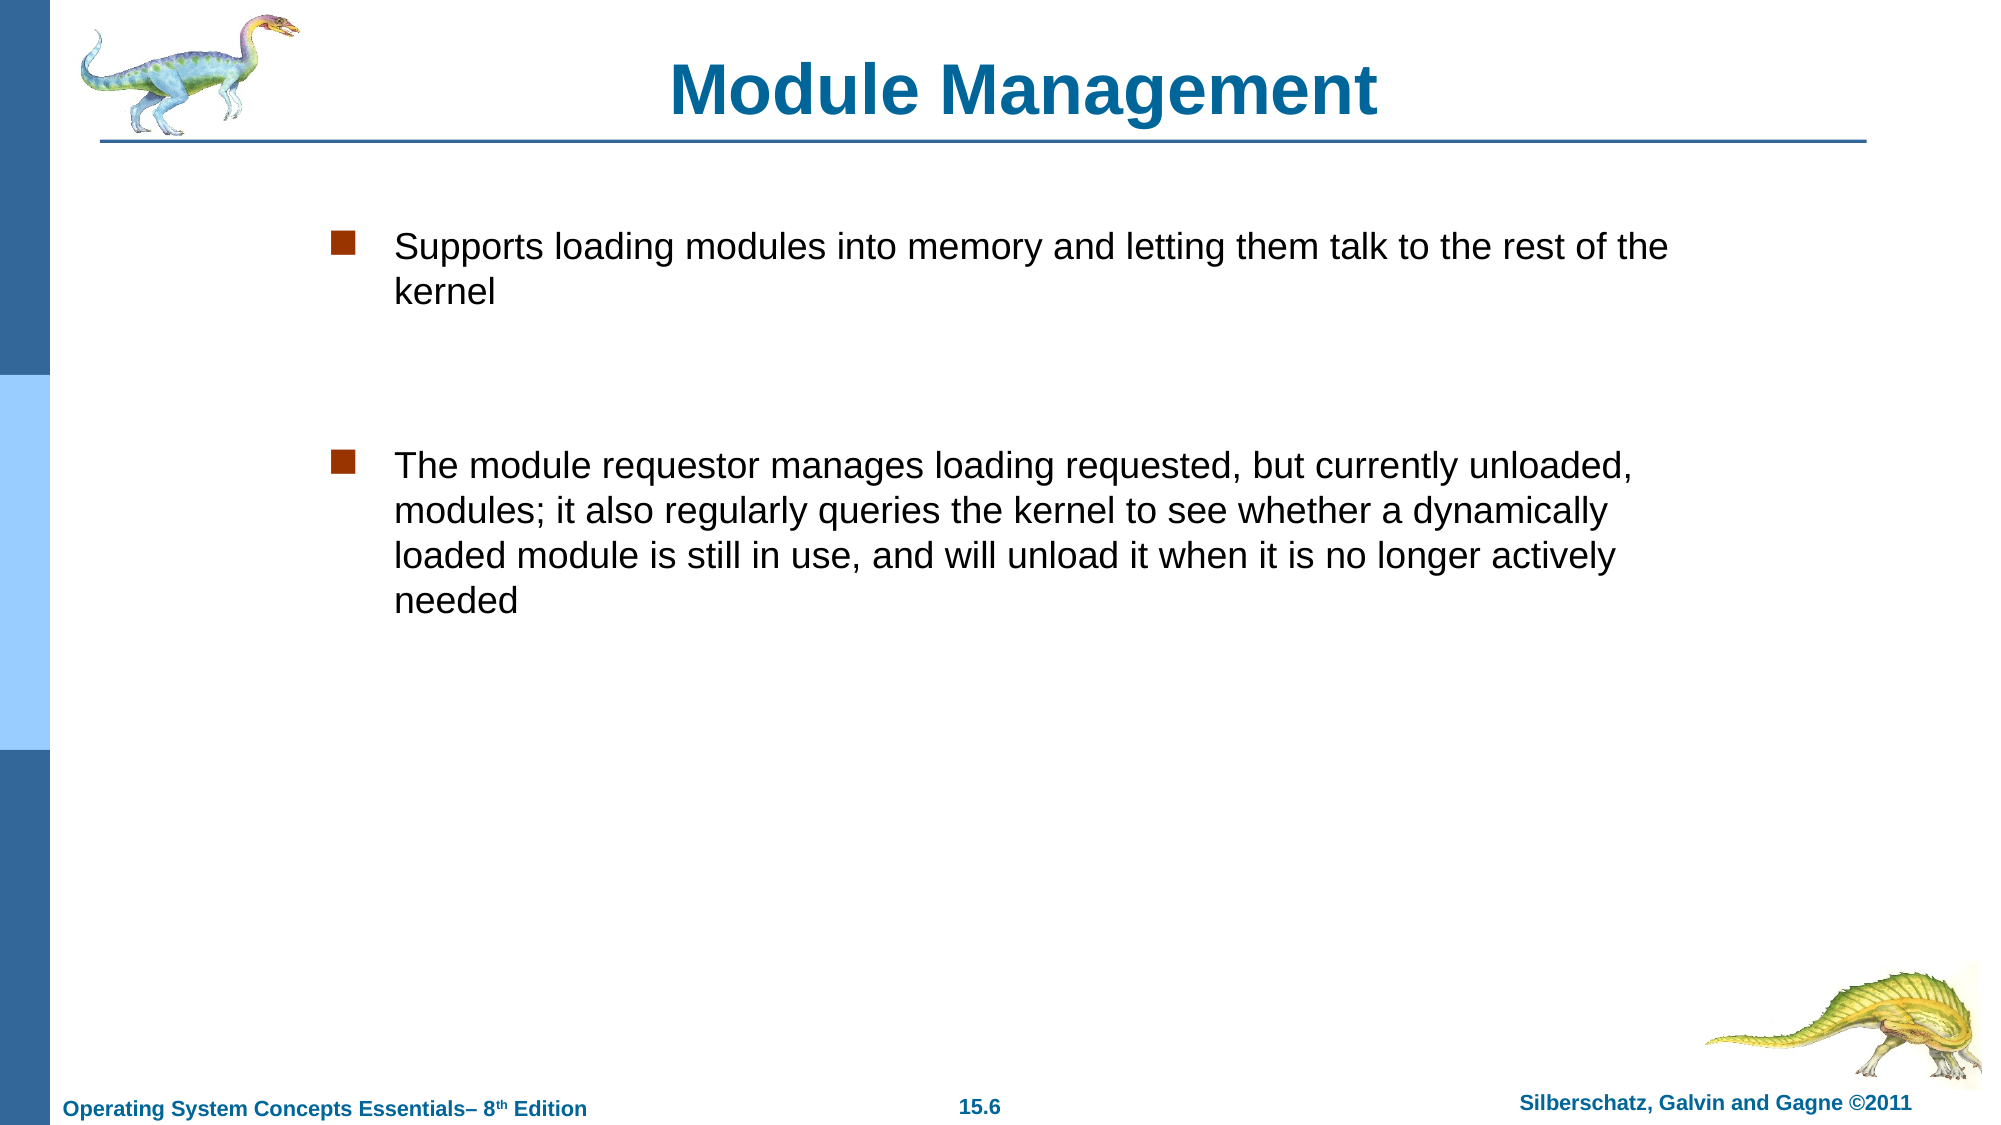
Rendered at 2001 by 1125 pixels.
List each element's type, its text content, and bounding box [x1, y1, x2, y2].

list Supports loading modules into memory and letting them talk to the rest of the kernel The module requestor manages loading requested, but currently unloaded, modules; it also regularly queries the kernel to see whether a dynamically loaded module is still in use, and will unload it when it is no longer actively needed [312, 210, 1731, 947]
title Module Management [289, 45, 1760, 141]
picture [1700, 959, 1982, 1090]
picture [62, 0, 324, 149]
